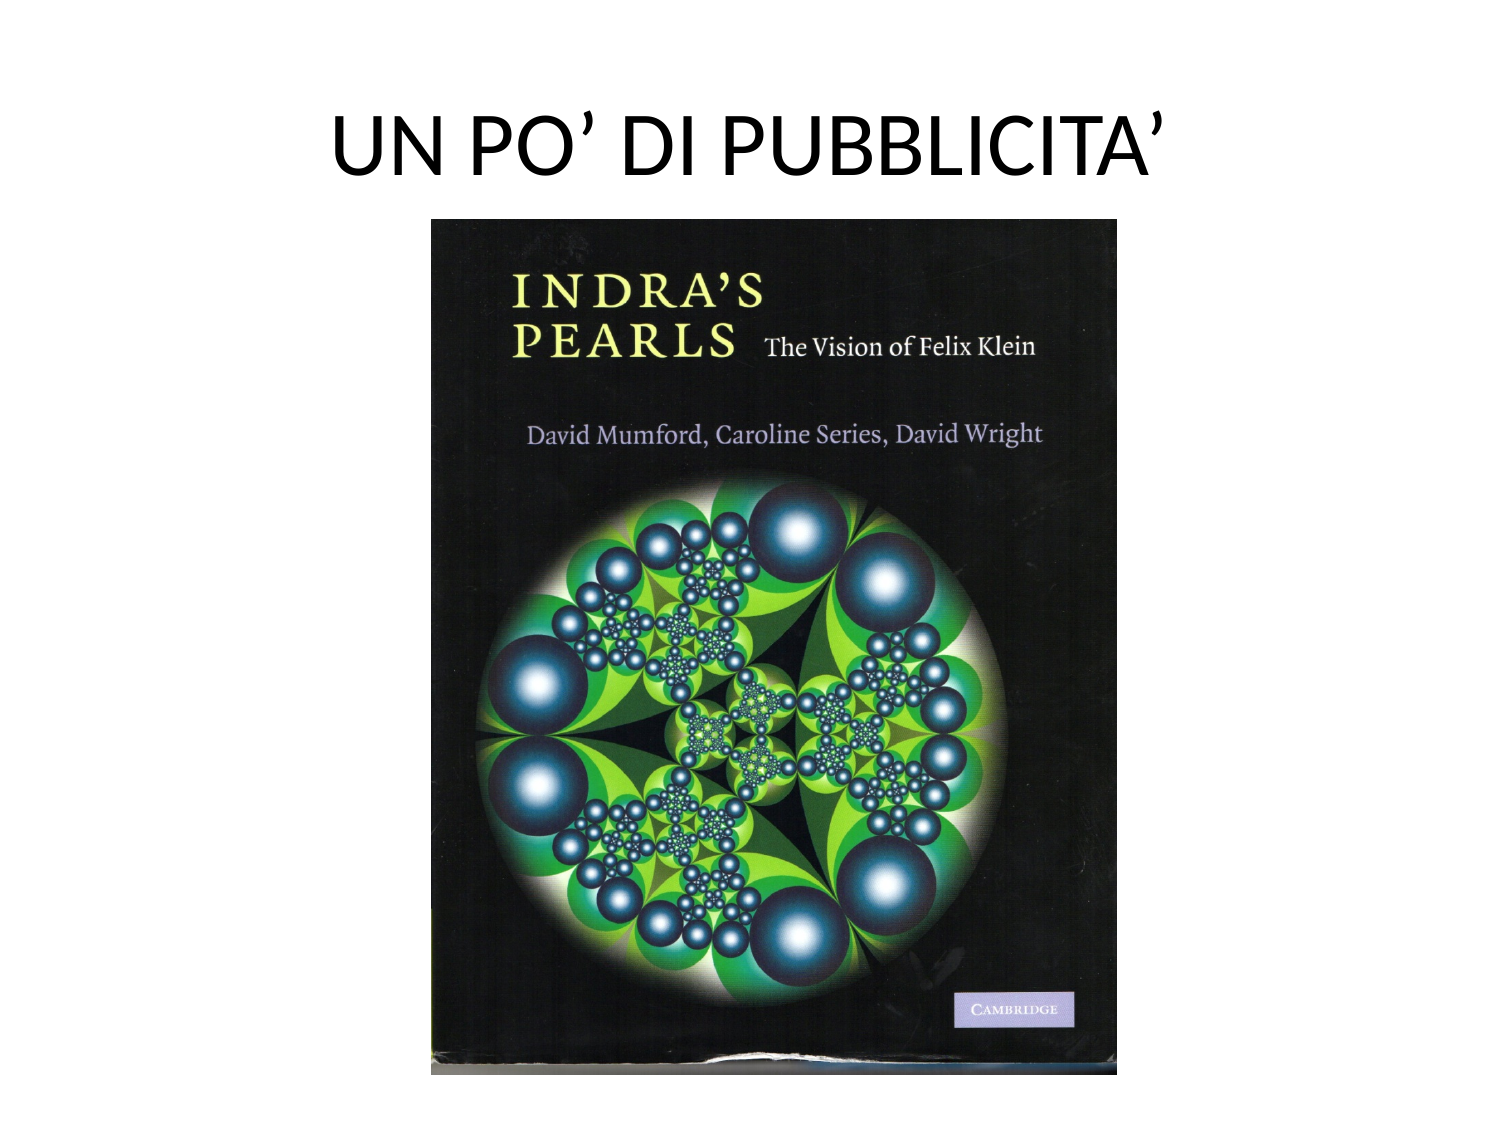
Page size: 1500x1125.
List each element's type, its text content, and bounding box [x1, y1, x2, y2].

picture [430, 219, 1118, 1075]
title UN PO’ DI PUBBLICITA’ [75, 45, 1425, 233]
